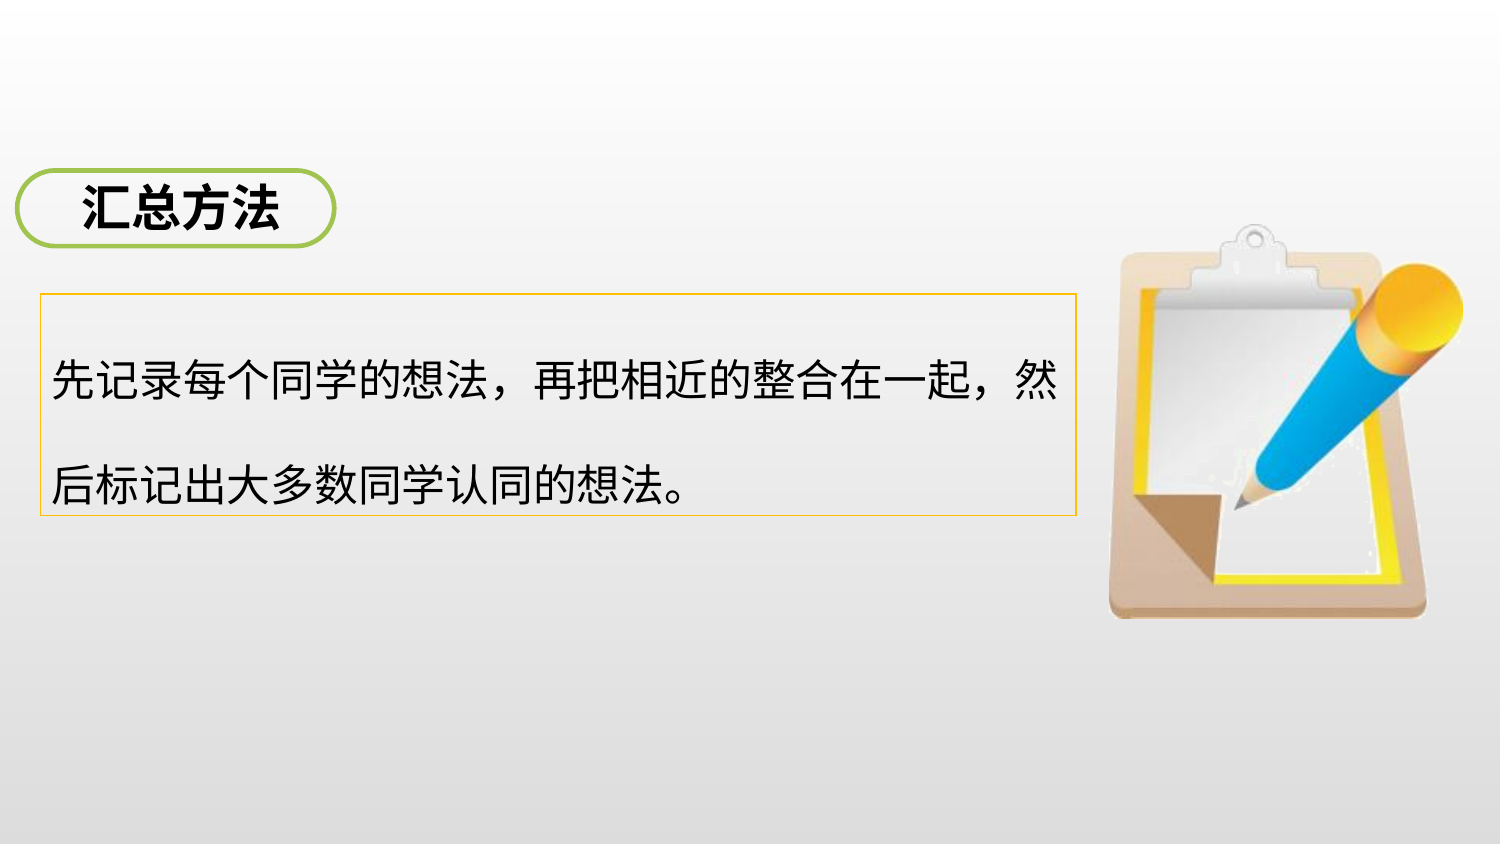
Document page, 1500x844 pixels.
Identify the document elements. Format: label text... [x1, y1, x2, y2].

picture [1109, 224, 1463, 619]
text_box 先记录每个同学的想法，再把相近的整合在一起，然后标记出大多数同学认同的想法。 [40, 294, 1076, 516]
text_box [16, 169, 336, 248]
